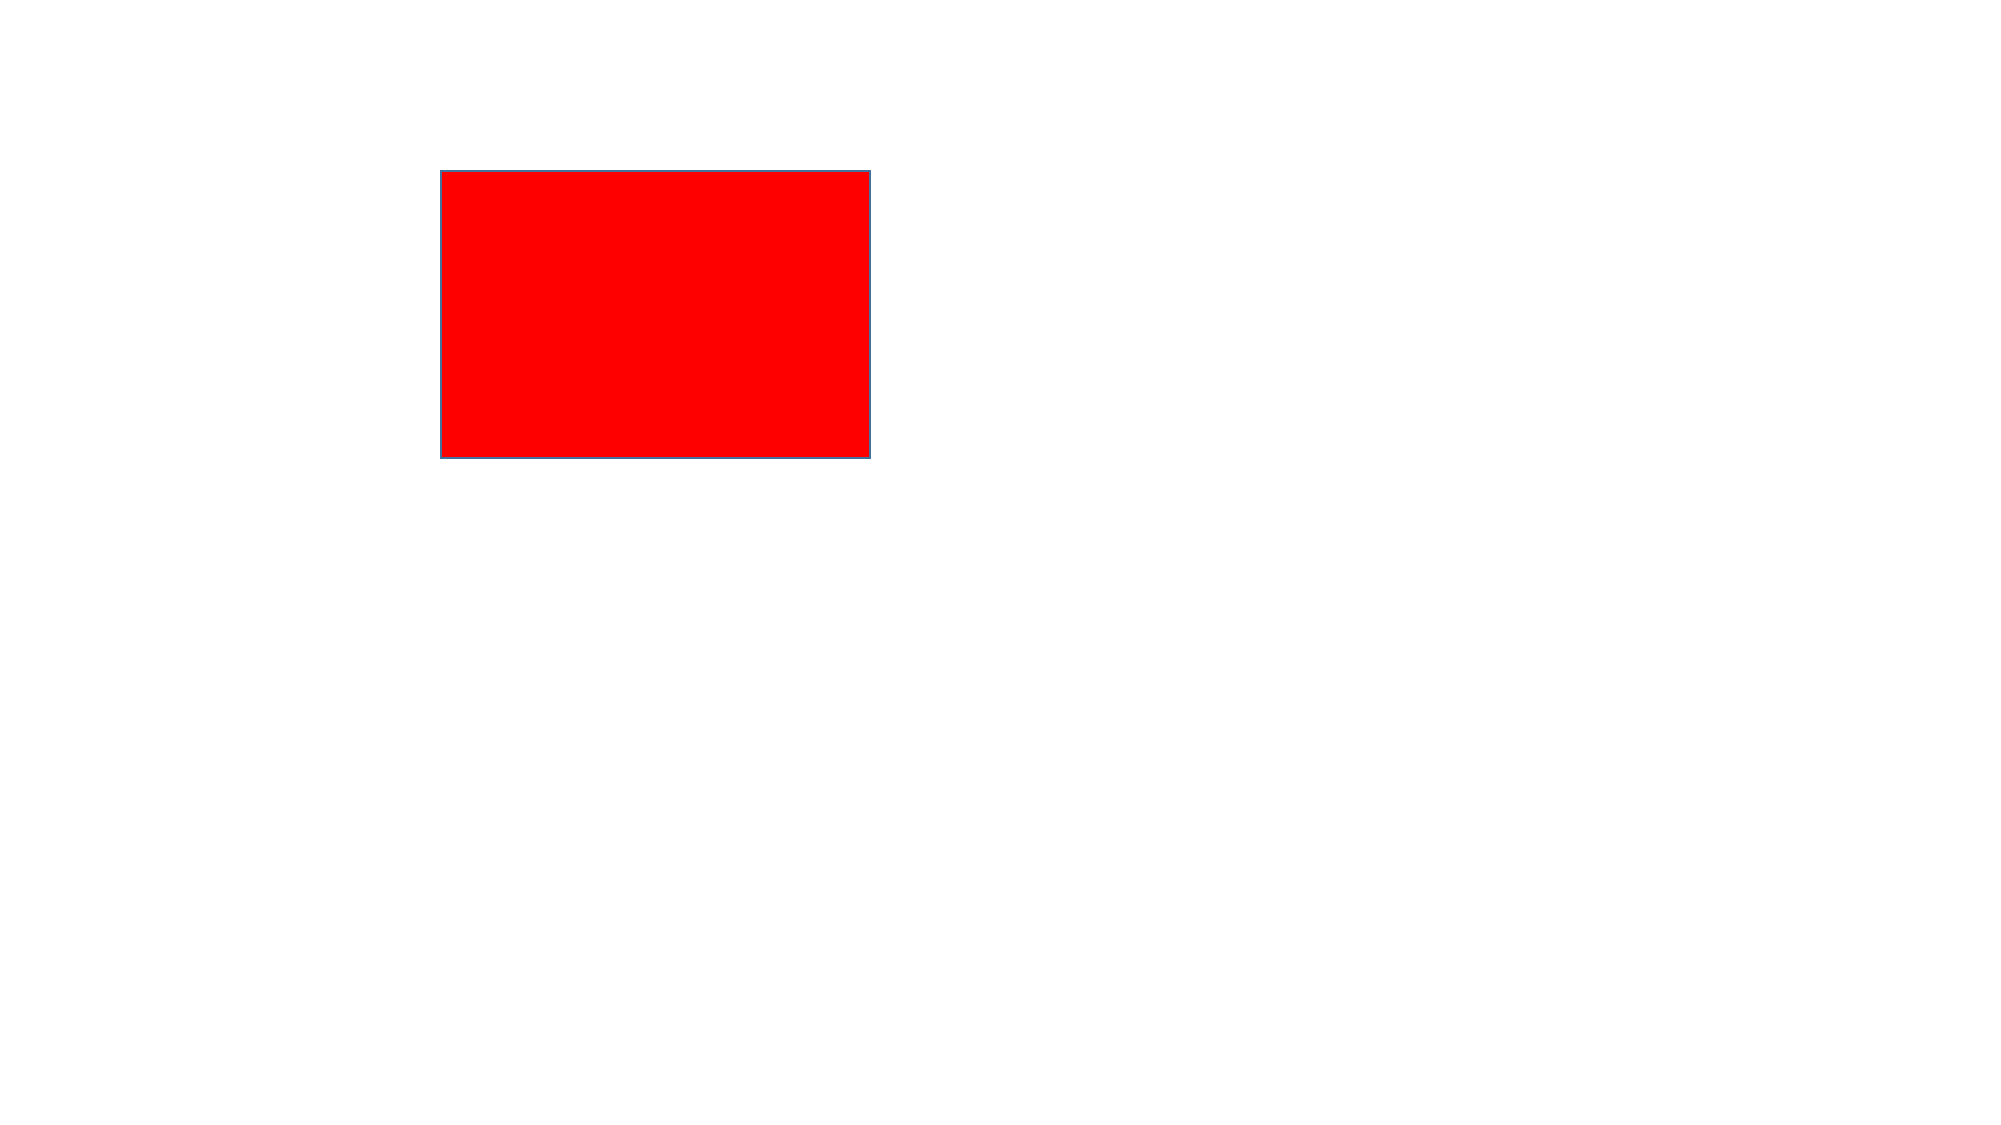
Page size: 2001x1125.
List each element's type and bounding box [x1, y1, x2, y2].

text_box [440, 170, 871, 459]
